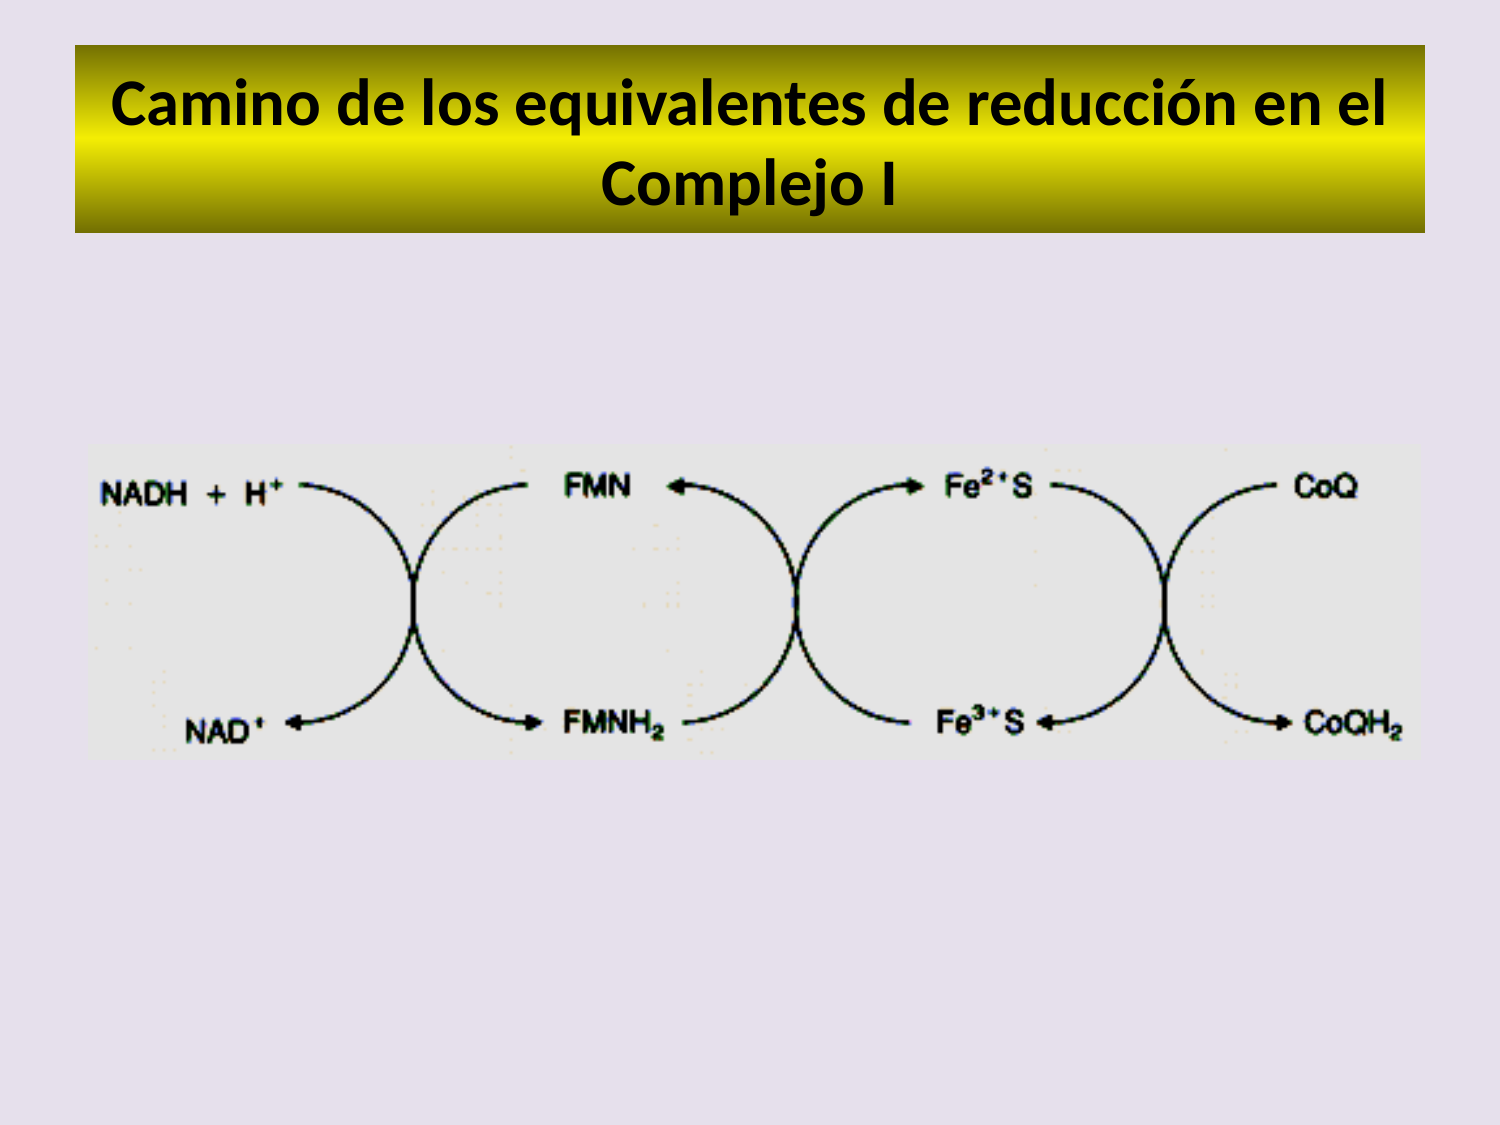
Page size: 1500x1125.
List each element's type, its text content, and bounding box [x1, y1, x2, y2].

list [88, 443, 1421, 760]
title Camino de los equivalentes de reducción en el Complejo I [75, 45, 1425, 233]
